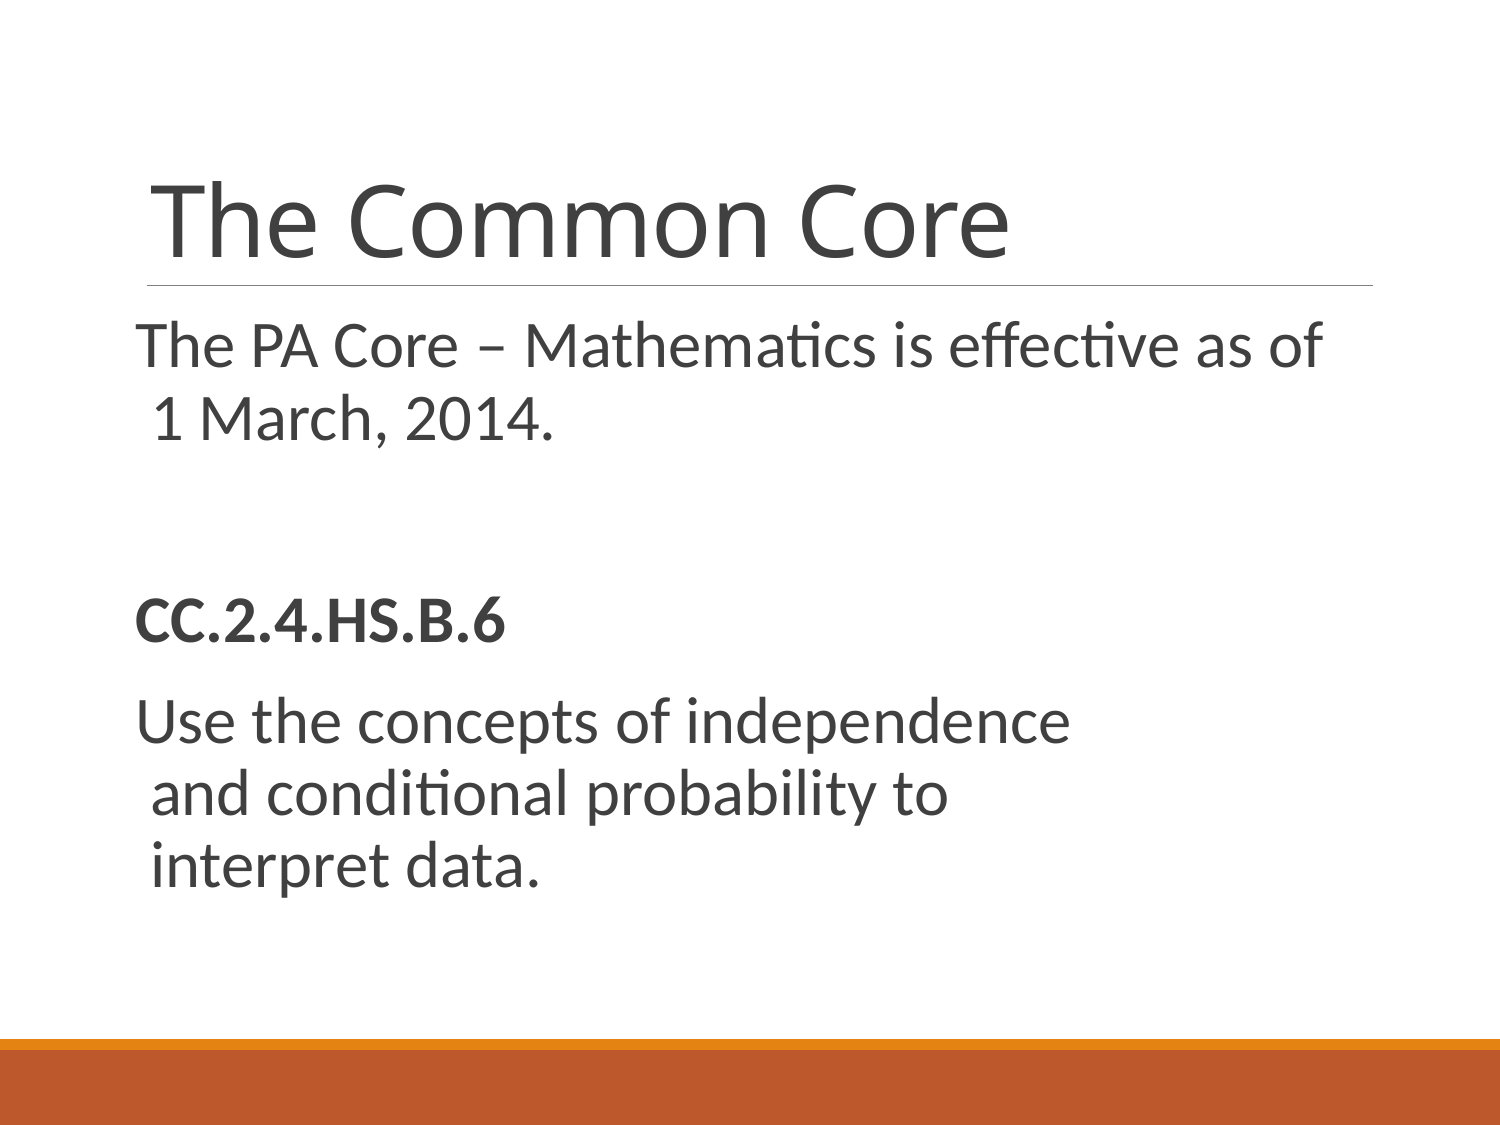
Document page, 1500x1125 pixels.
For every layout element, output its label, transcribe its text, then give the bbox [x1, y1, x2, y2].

list The PA Core – Mathematics is effective as of 1 March, 2014. CC.2.4.HS.B.6 Use the concepts of independence and conditional probability to interpret data. [135, 302, 1373, 963]
title The Common Core [135, 47, 1373, 285]
